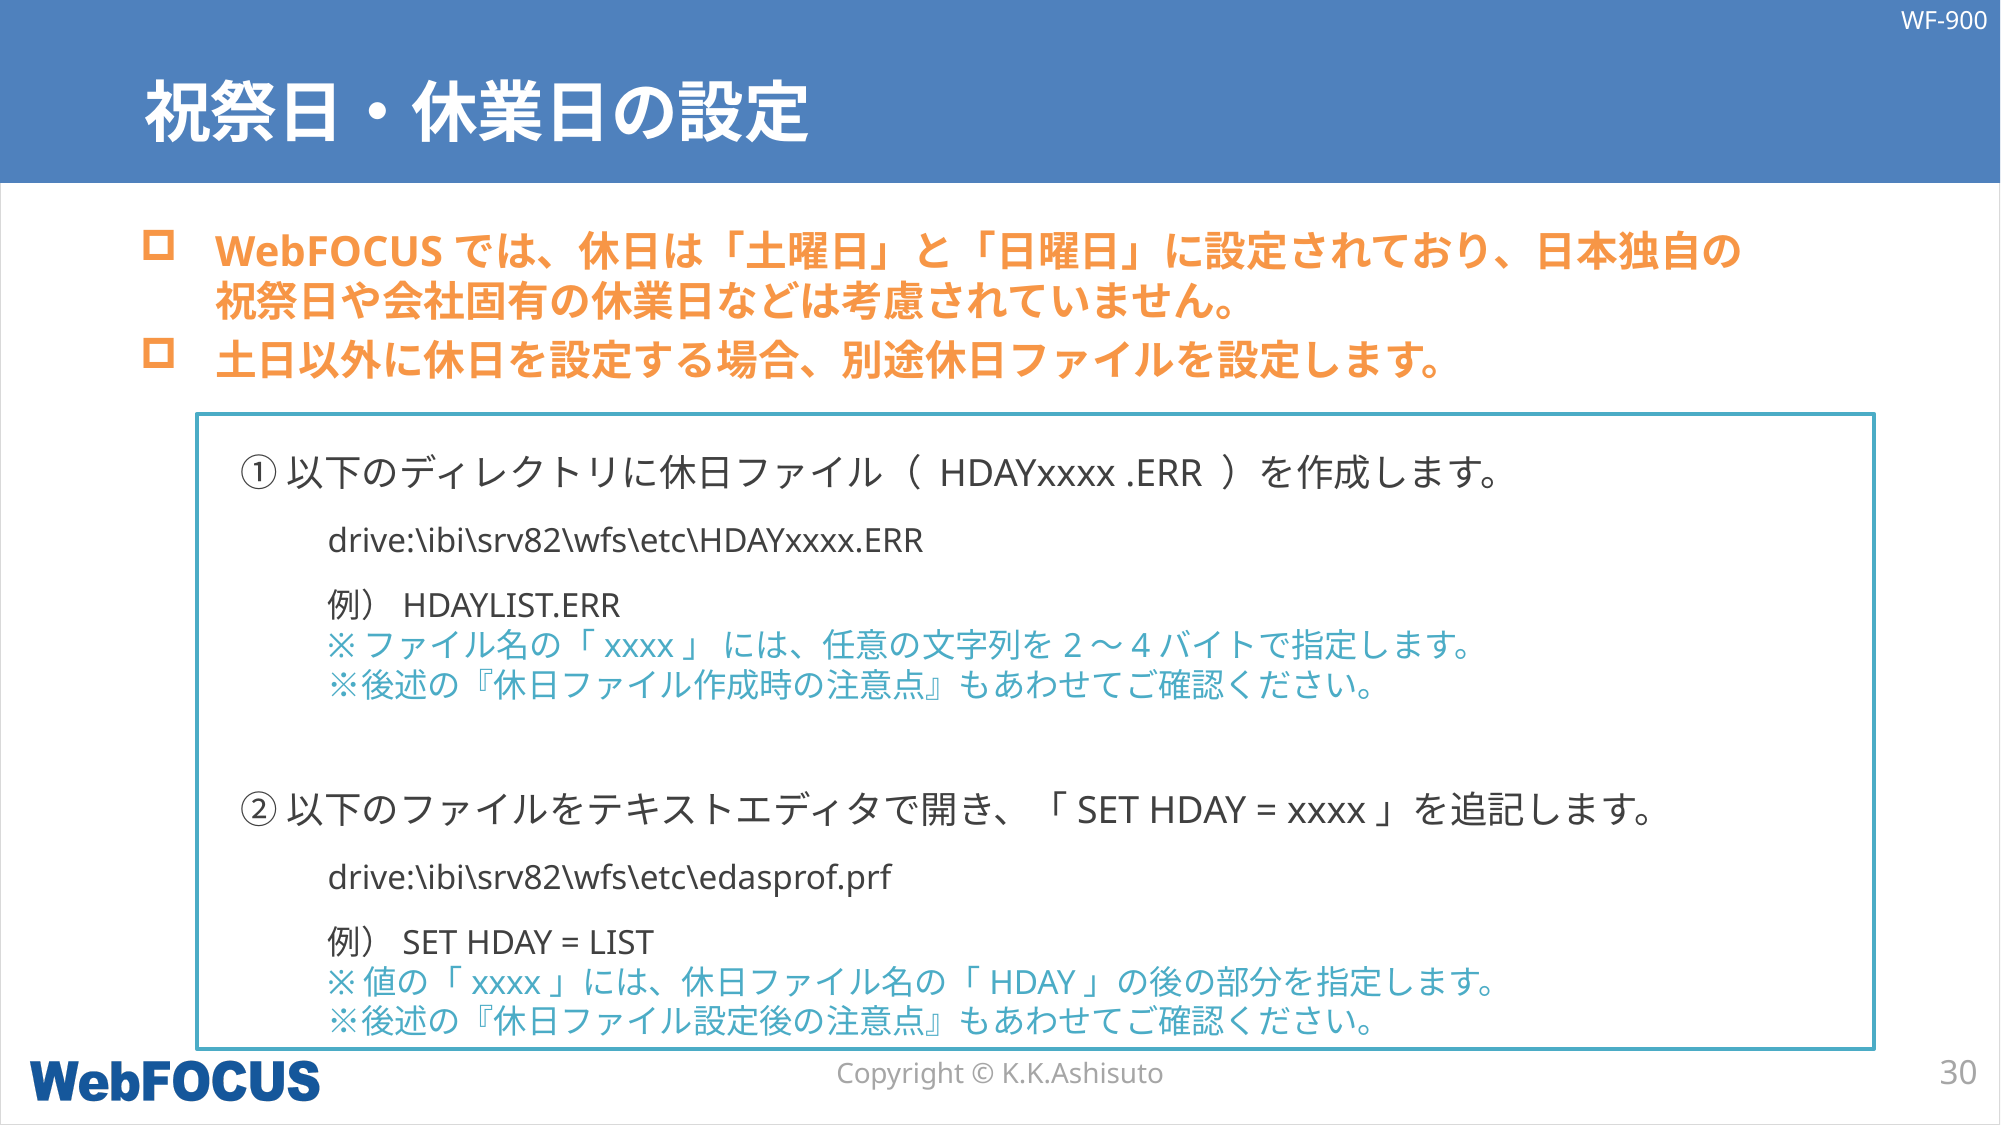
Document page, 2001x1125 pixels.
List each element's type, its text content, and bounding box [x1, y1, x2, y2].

text_box [195, 412, 1876, 1051]
picture [25, 1050, 323, 1111]
list WebFOCUSでは、休日は「土曜日」と「日曜日」に設定されており、日本独自の 祝祭日や会社固有の休業日などは考慮されていません。 土日以外に休日を設定する場合、別途休日ファイルを設定します。 ①以下のディレクトリに休日ファイル（ HDAYxxxx .ERR ）を作成します。 drive:\ibi\srv82\wfs\etc\HDAYxxxx.ERR 例）HDAYLIST.ERR ※ファイル名の「xxxx」 には、任意の文字列を2～4バイトで指定します。 ※後述の『休日ファイル作成時の注意点』もあわせてご確認ください。 ②以下のファイルをテキストエディタで開き、「SET HDAY = xxxx」を追記します。 drive:\ibi\srv82\wfs\etc\edasprof.prf 例）SET HDAY = LIST ※値の「xxxx」には、休日ファイル名の「HDAY」の後の部分を指定します。 ※後述の『休日ファイル設定後の注意点』もあわせてご確認ください。 [125, 217, 1926, 1020]
title 祝祭日・休業日の設定 [129, 50, 1924, 169]
